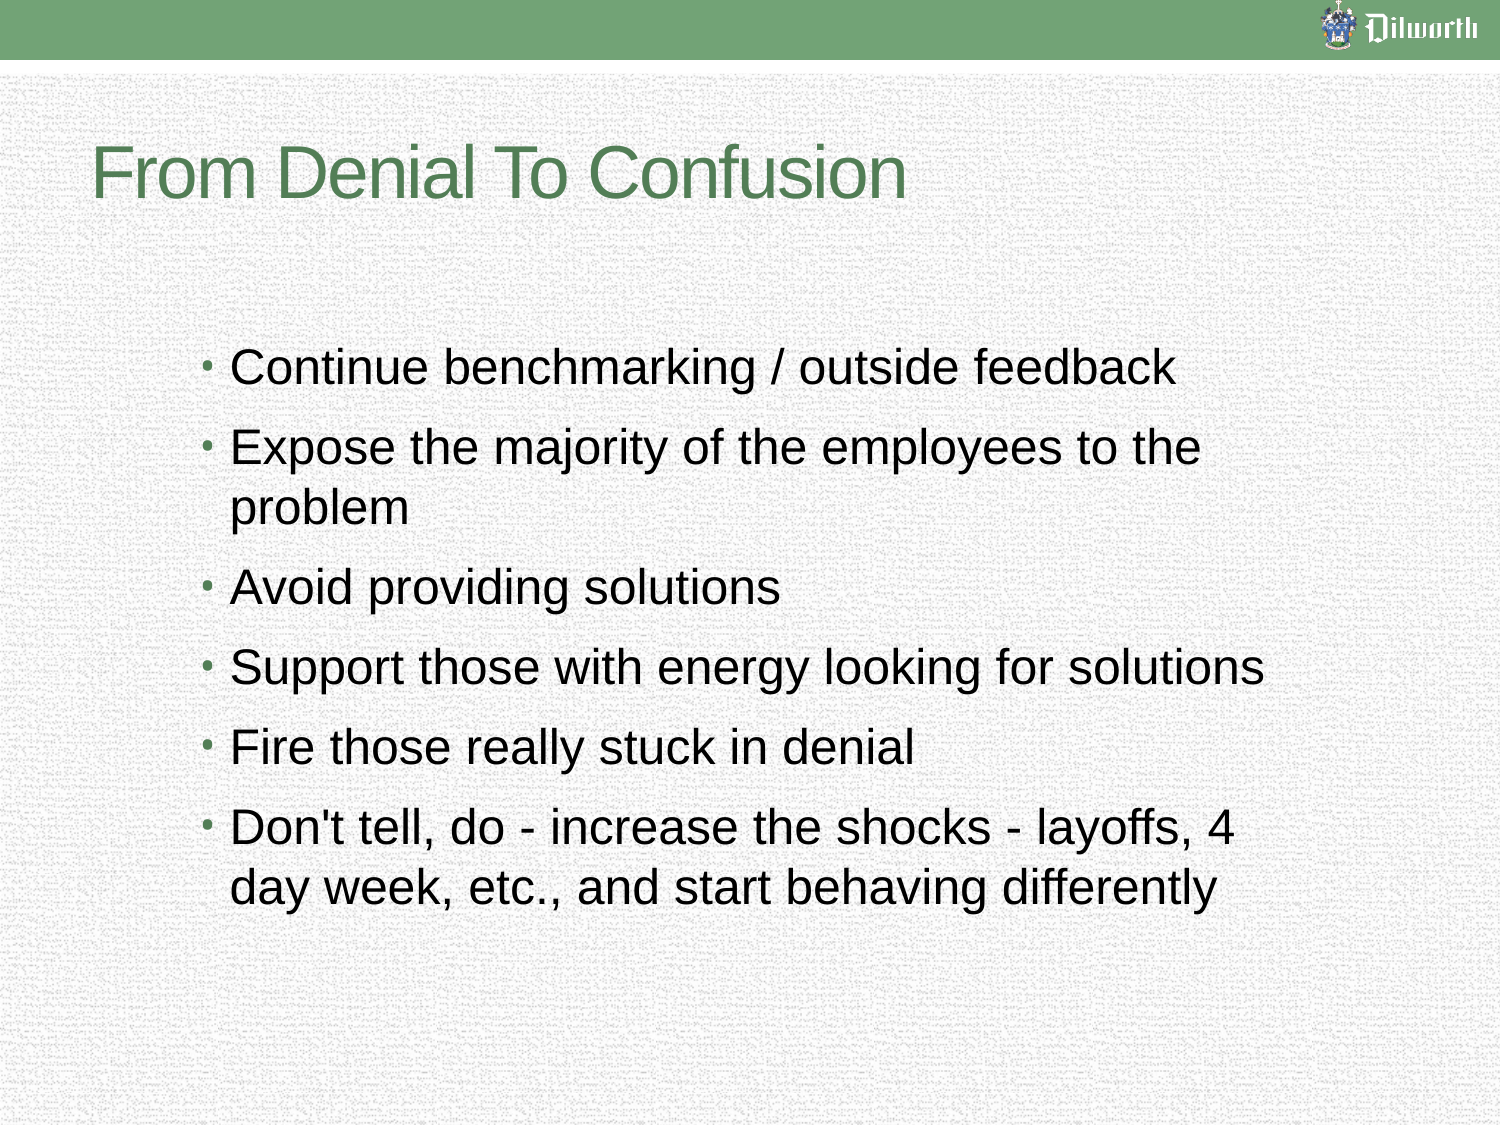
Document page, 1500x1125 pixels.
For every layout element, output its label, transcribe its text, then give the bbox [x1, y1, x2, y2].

picture [1304, 0, 1492, 65]
list Continue benchmarking / outside feedback Expose the majority of the employees to the problem Avoid providing solutions Support those with energy looking for solutions Fire those really stuck in denial Don't tell, do - increase the shocks - layoffs, 4 day week, etc., and start behaving differently [184, 327, 1328, 1038]
title From Denial To Confusion [75, 87, 1425, 250]
